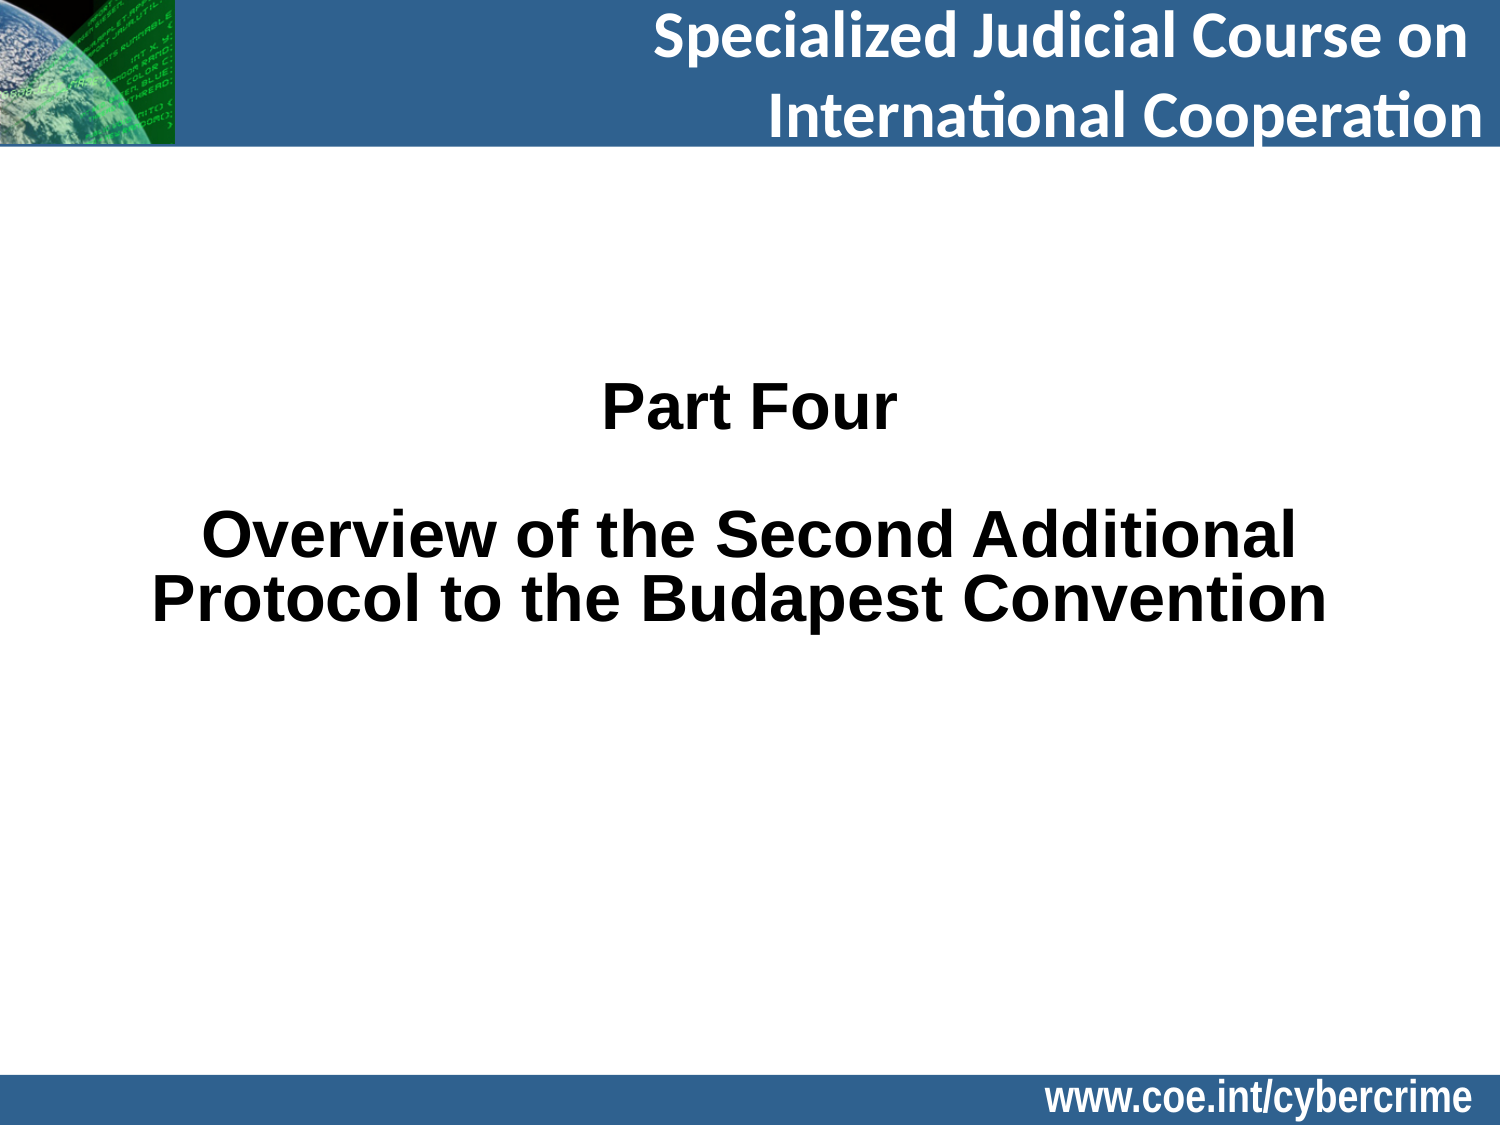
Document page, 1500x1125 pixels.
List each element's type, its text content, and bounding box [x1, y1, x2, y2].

picture [0, 0, 175, 144]
text_box Part Four Overview of the Second Additional Protocol to the Budapest Convention [50, 371, 1450, 642]
text_box Specialized Judicial Course on International Cooperation [177, 0, 1500, 149]
text_box [0, 1073, 1030, 1125]
text_box www.coe.int/cybercrime [1030, 1059, 1500, 1125]
